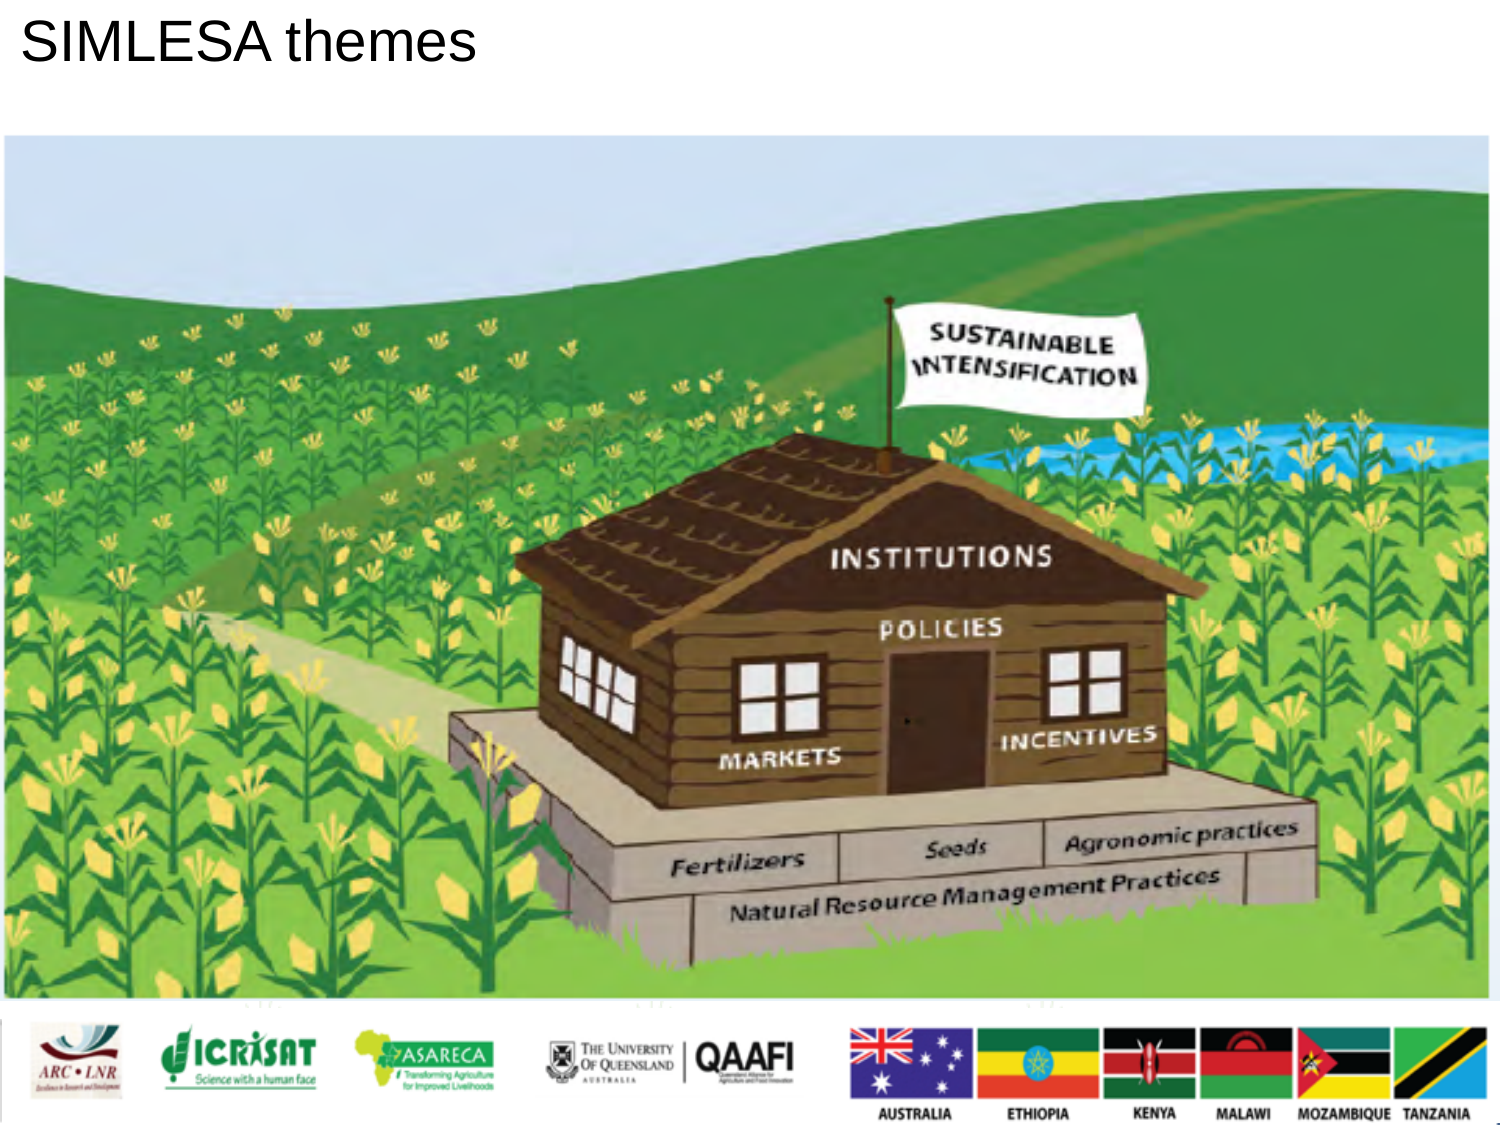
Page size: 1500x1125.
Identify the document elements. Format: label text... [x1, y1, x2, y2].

text_box SIMLESA themes [5, 0, 1487, 81]
picture [0, 125, 1500, 1125]
